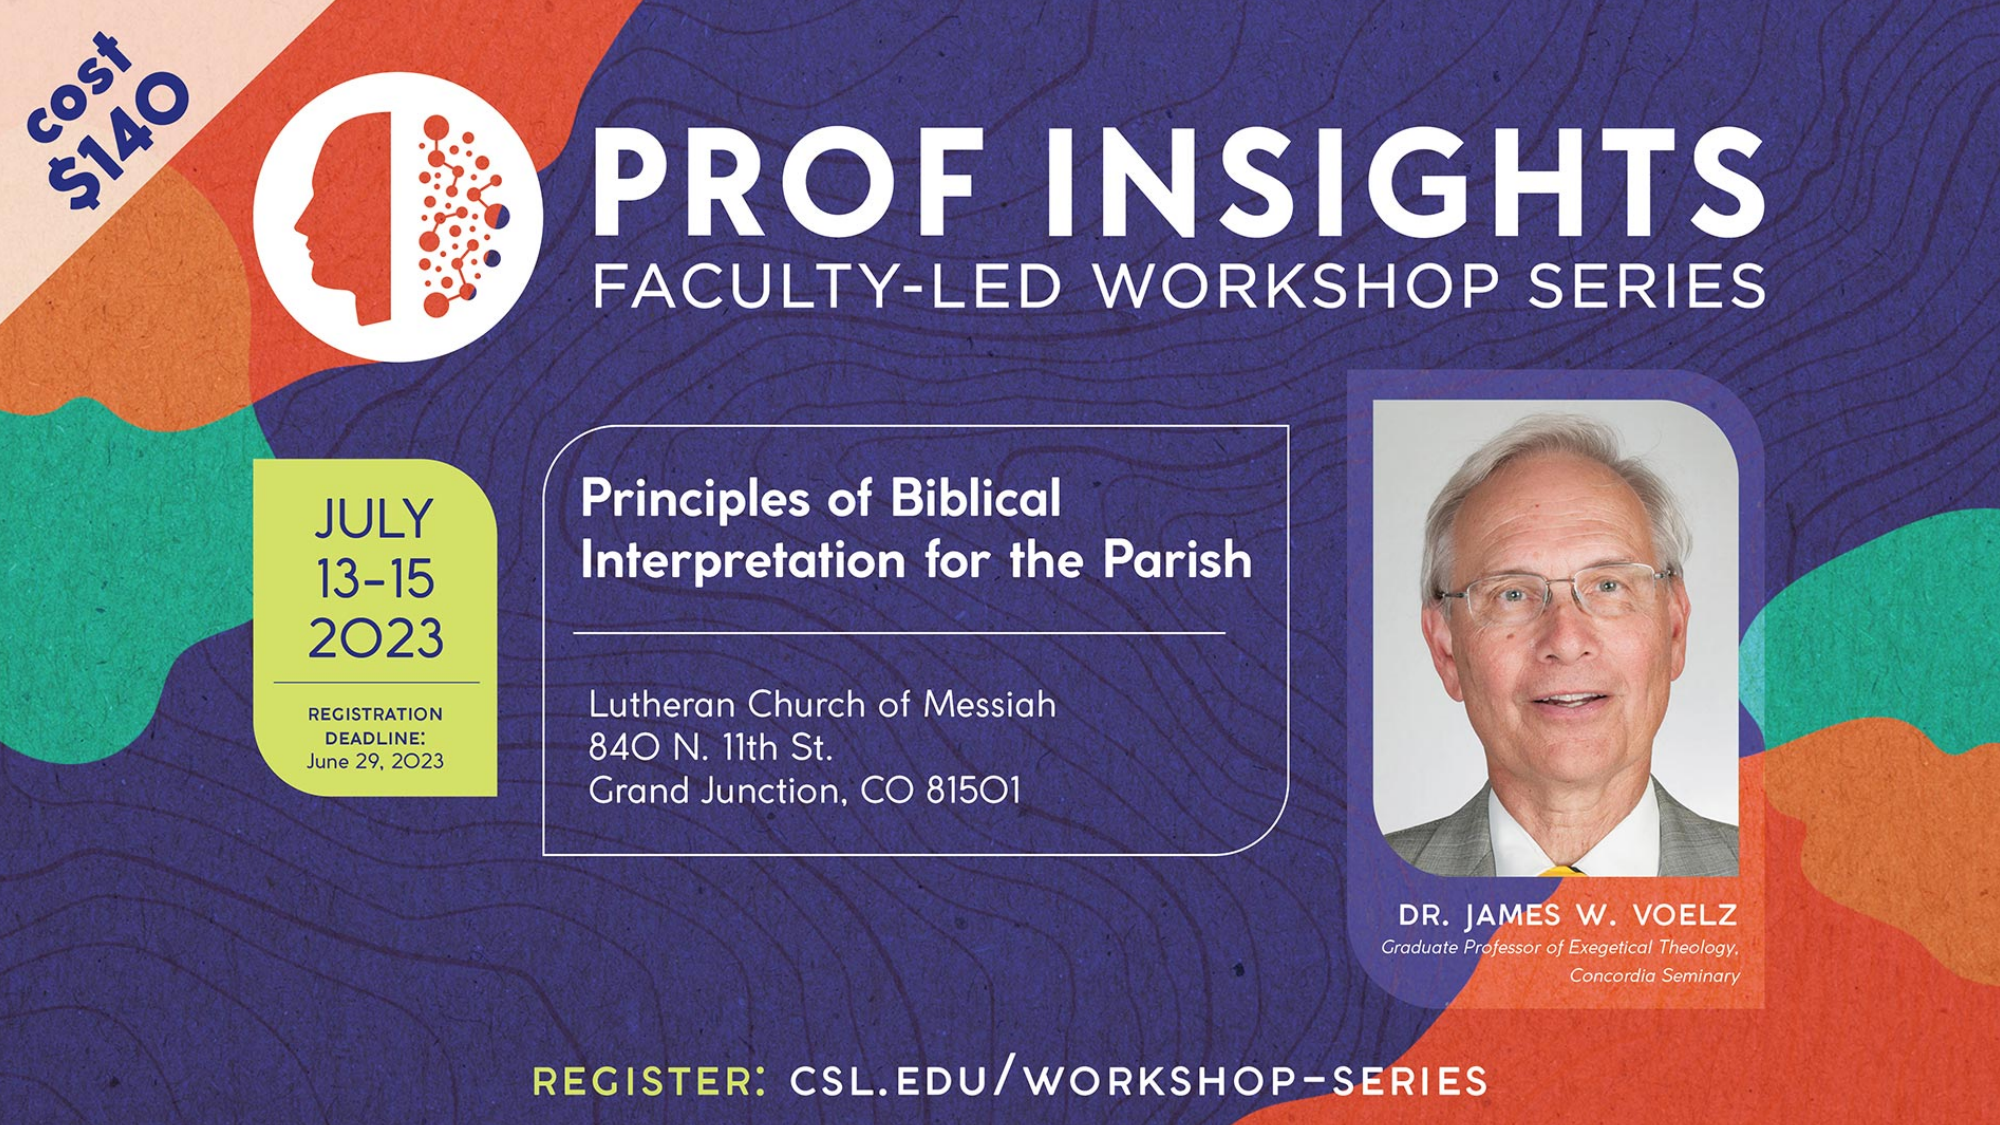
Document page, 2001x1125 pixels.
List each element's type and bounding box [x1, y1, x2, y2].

list [0, 0, 2000, 1125]
